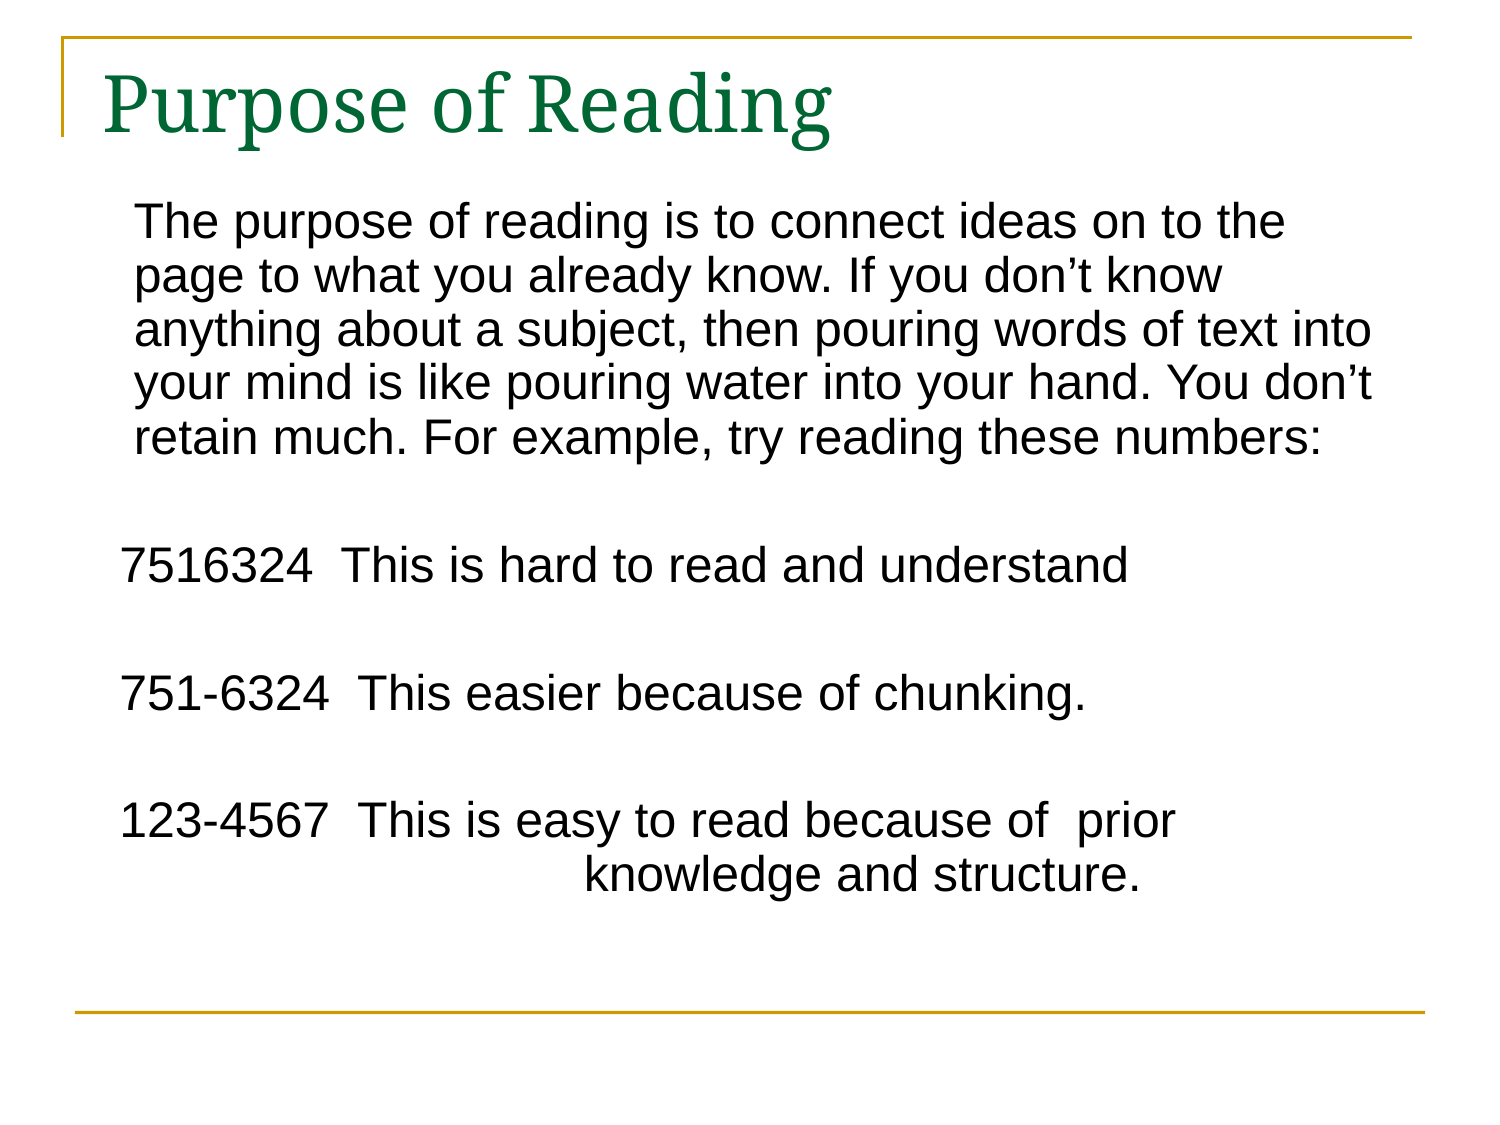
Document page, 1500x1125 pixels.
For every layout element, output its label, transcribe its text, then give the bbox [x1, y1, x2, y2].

title Purpose of Reading [87, 45, 1426, 138]
list The purpose of reading is to connect ideas on to the page to what you already know. If you don’t know anything about a subject, then pouring words of text into your mind is like pouring water into your hand. You don’t retain much. For example, try reading these numbers: 7516324 This is hard to read and understand 751-6324 This easier because of chunking. 123-4567 This is easy to read because of prior knowledge and structure. [62, 187, 1413, 1051]
